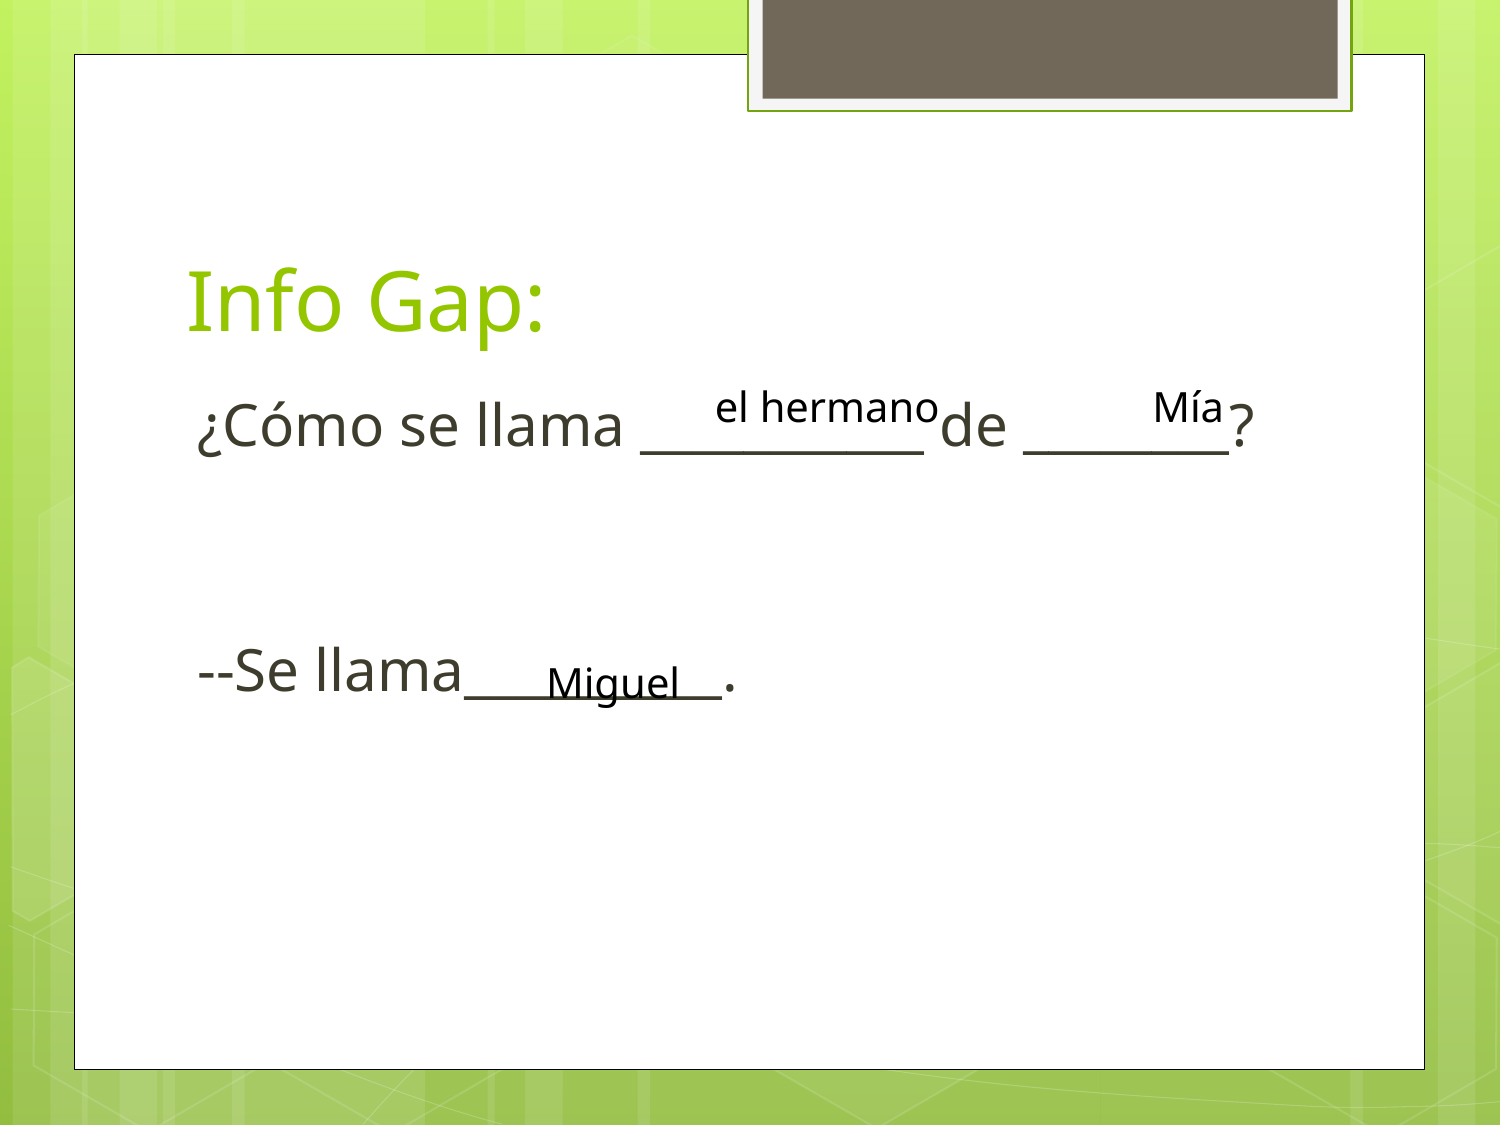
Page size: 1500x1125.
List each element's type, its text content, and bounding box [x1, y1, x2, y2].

text_box Mía [1137, 373, 1475, 439]
text_box Miguel [531, 649, 869, 715]
list ¿Cómo se llama ___________ de ________? --Se llama__________. [171, 381, 1425, 957]
title Info Gap: [171, 168, 1324, 357]
text_box el hermano [699, 373, 1038, 439]
